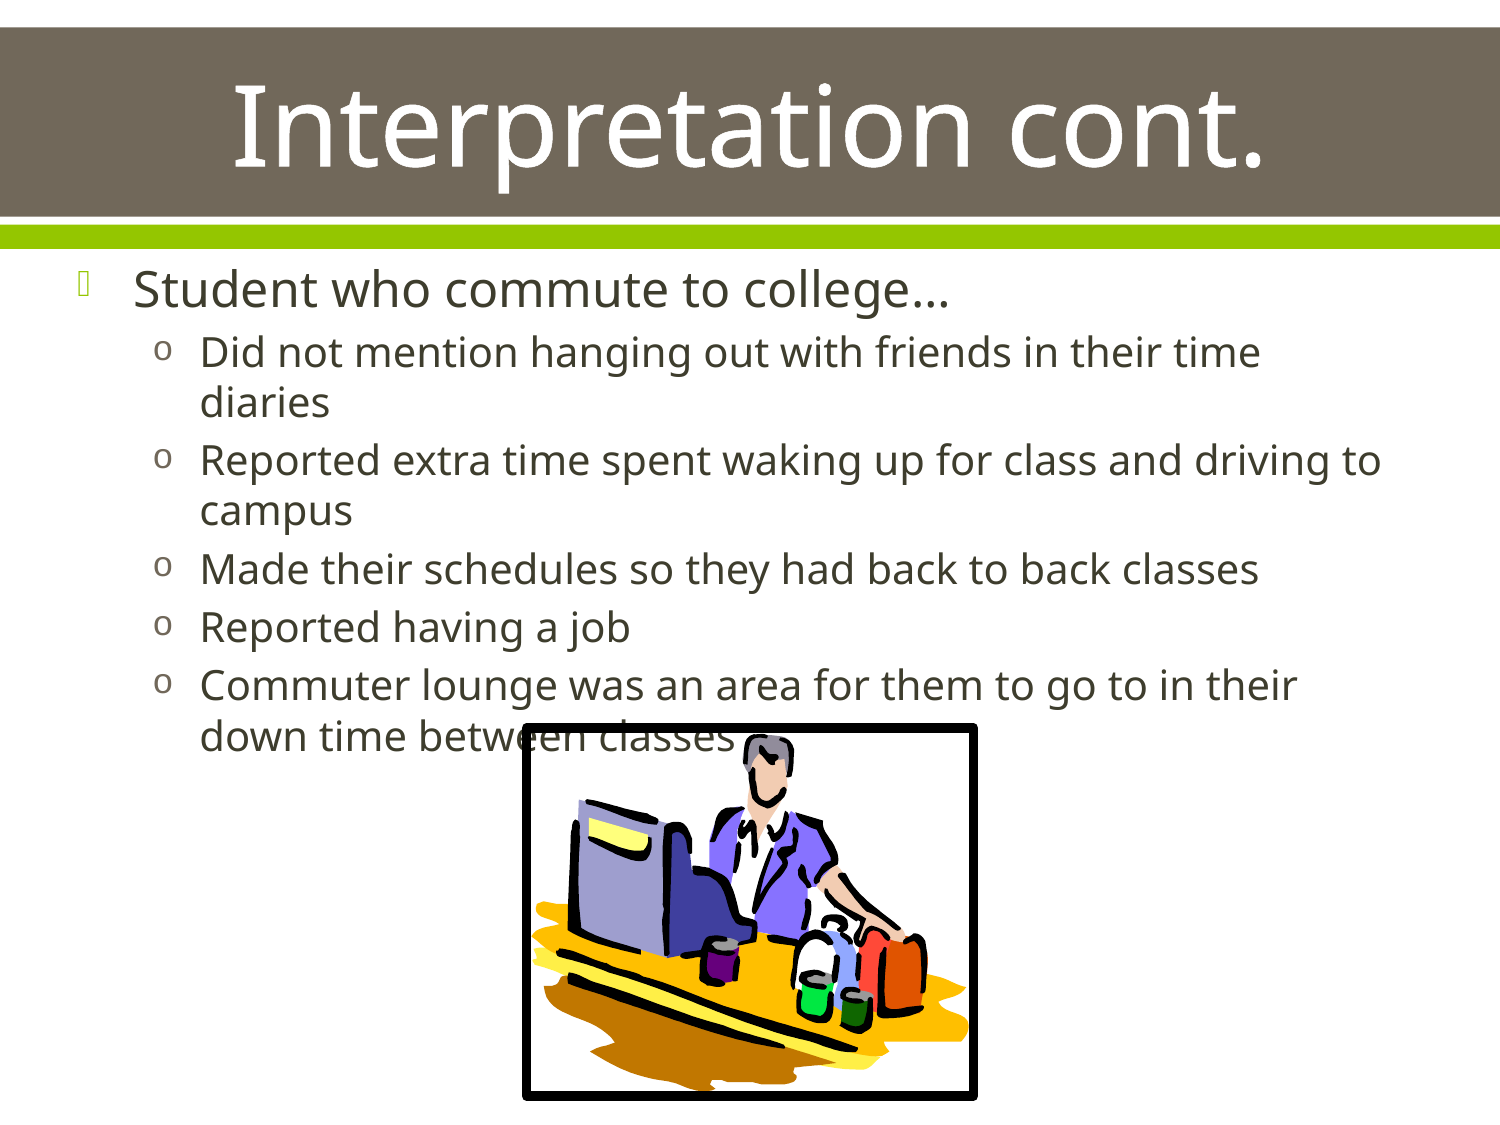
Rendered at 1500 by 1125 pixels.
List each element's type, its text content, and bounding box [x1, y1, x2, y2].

title Interpretation cont. [75, 29, 1425, 213]
list Student who commute to college… Did not mention hanging out with friends in their time diaries Reported extra time spent waking up for class and driving to campus Made their schedules so they had back to back classes Reported having a job Commuter lounge was an area for them to go to in their down time between classes [62, 249, 1413, 993]
picture [530, 732, 969, 1092]
